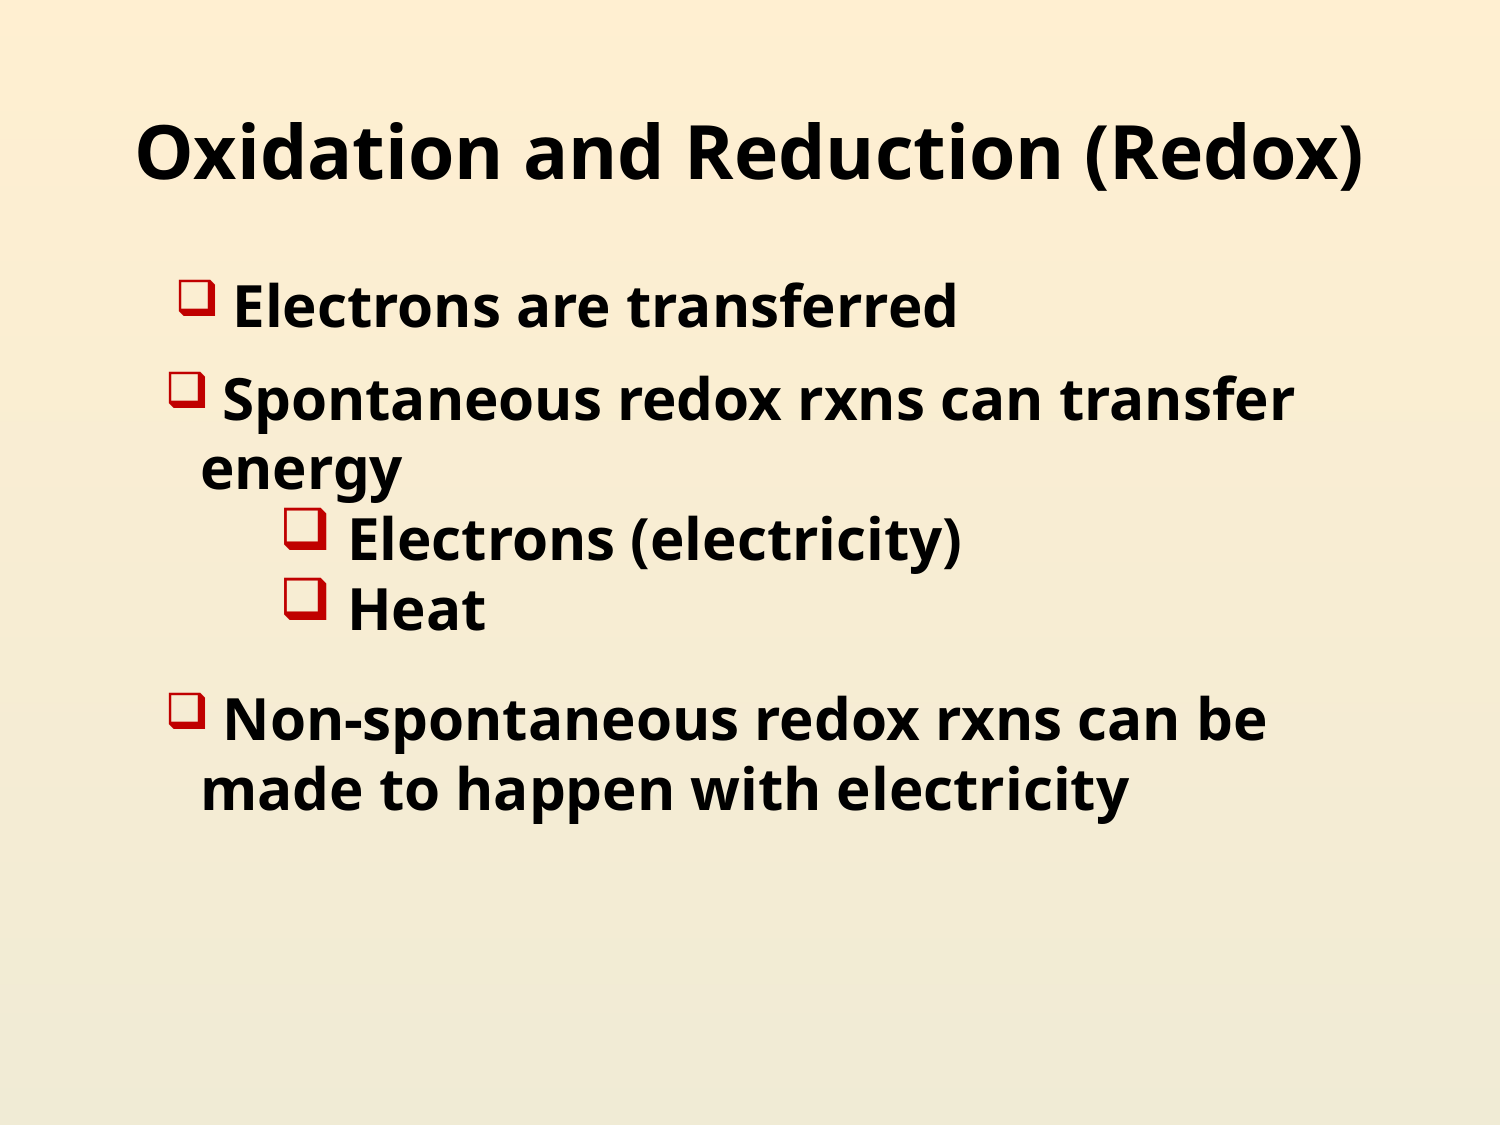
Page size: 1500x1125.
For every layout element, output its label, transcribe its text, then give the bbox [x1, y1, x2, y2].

text_box Non-spontaneous redox rxns can be made to happen with electricity [149, 674, 1291, 830]
text_box Electrons are transferred [160, 261, 975, 347]
text_box Spontaneous redox rxns can transfer energy Electrons (electricity) Heat [150, 354, 1450, 650]
title Oxidation and Reduction (Redox) [112, 99, 1388, 201]
